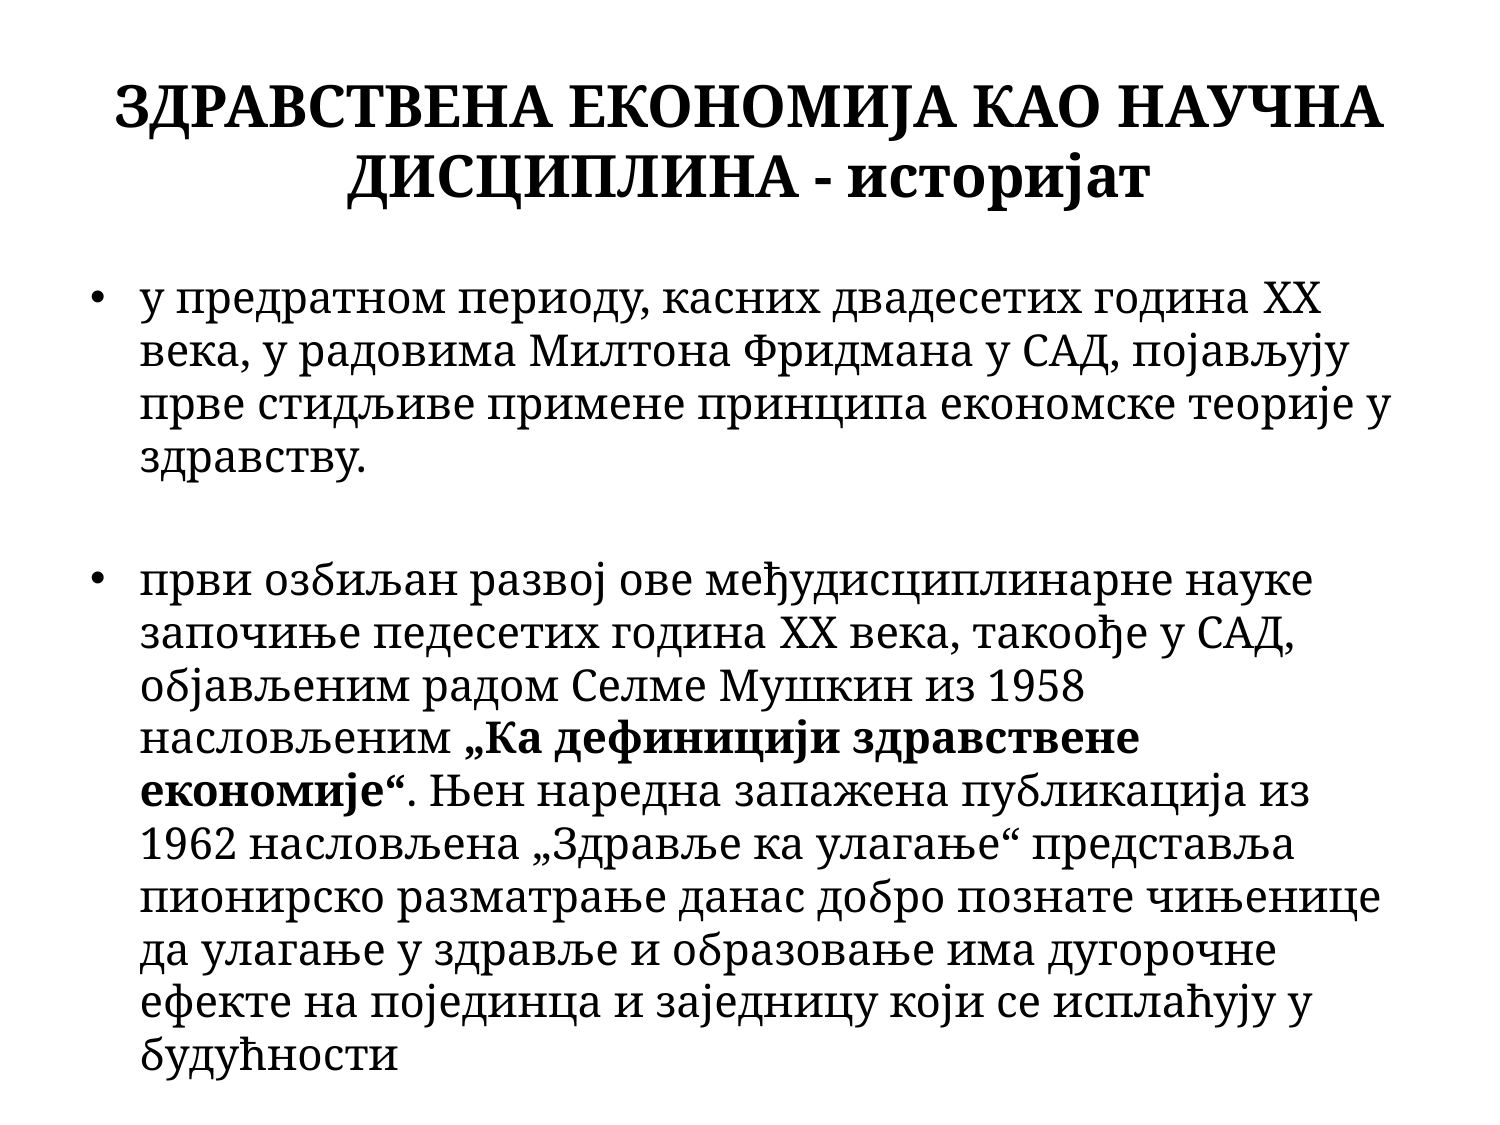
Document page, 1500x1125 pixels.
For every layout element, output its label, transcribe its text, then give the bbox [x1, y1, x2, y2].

list у предратном периоду, касних двадесетих година XX века, у радовима Милтона Фридмана у САД, појављују прве стидљиве примене принципа економске теорије у здравству. први озбиљан развој ове међудисциплинарне науке започиње педесетих година XX века, такоође у САД, објављеним радом Селме Мушкин из 1958 насловљеним „Ка дефиницији здравствене економије“. Њен наредна запажена публикација из 1962 насловљена „Здравље ка улагање“ представља пионирско разматрање данас добро познате чињенице да улагање у здравље и образовање има дугорочне ефекте на појединца и заједницу који се исплаћују у будућности [75, 262, 1425, 1094]
title ЗДРАВСТВЕНA ЕКОНОМИJA КАО НАУЧНА ДИСЦИПЛИНА - историјат [75, 45, 1425, 233]
